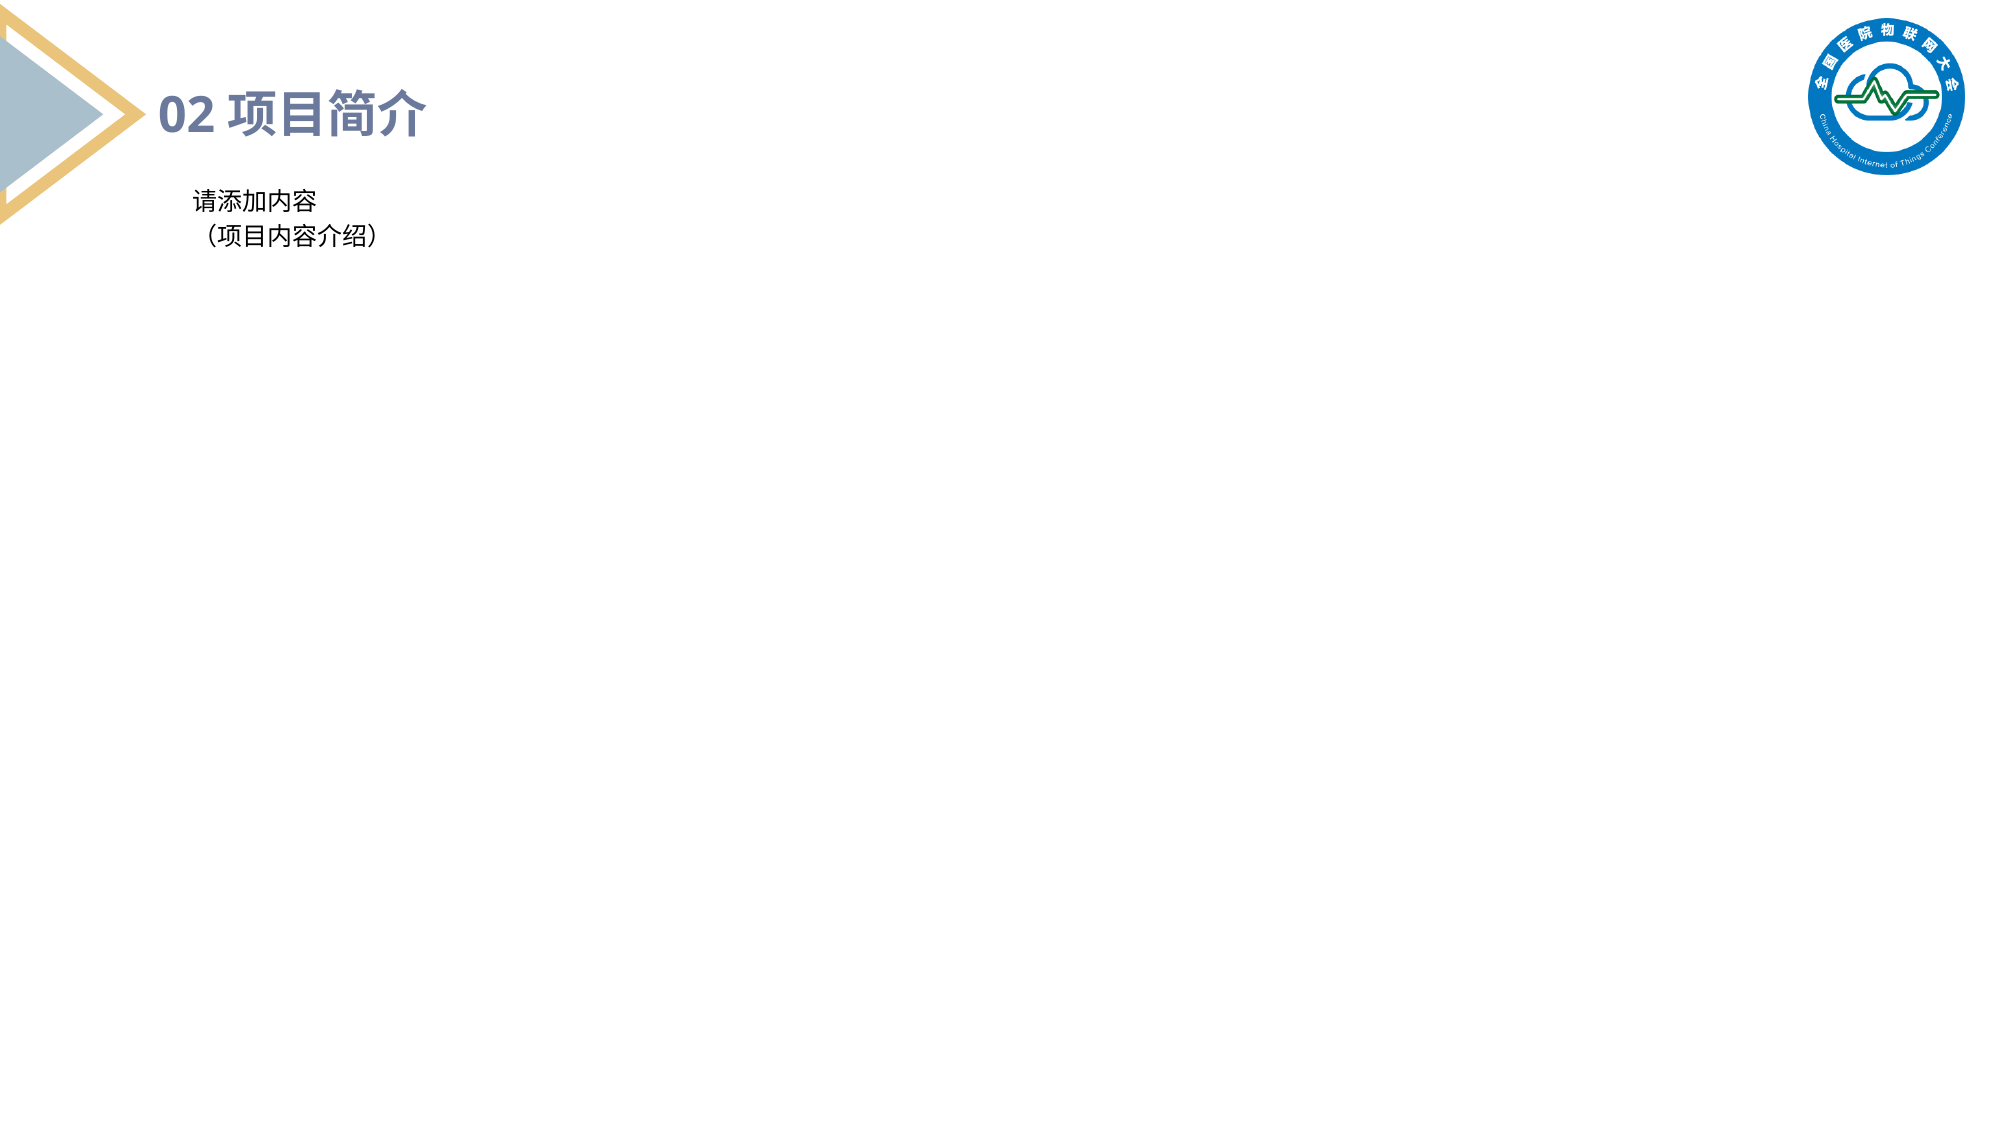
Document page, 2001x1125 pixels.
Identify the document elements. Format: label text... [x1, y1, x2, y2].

text_box 02项目简介 [143, 75, 710, 150]
text_box [0, 10, 138, 219]
picture [1808, 18, 1965, 175]
text_box 请添加内容 （项目内容介绍） [178, 177, 1824, 968]
text_box [0, 34, 105, 194]
